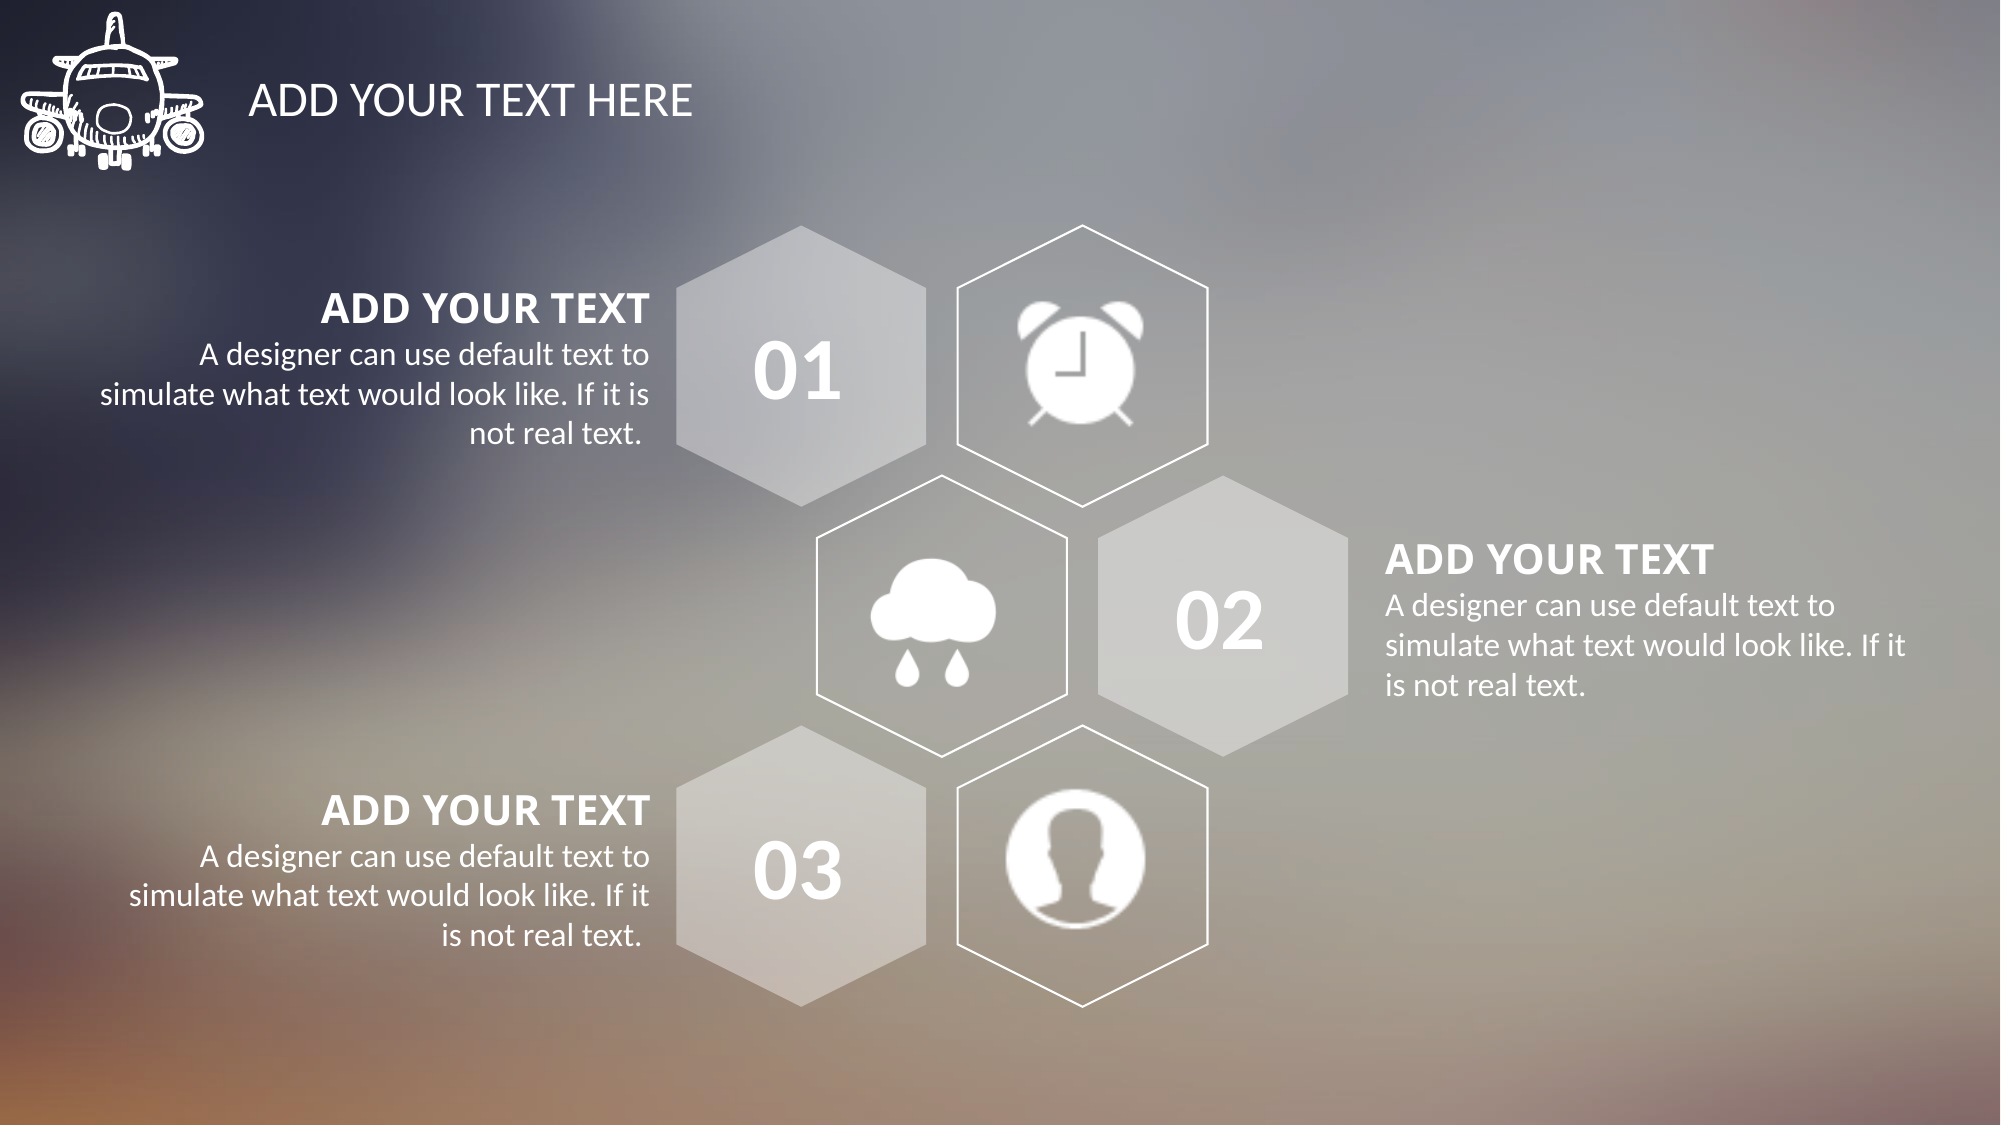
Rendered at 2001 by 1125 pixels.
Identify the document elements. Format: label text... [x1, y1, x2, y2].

text_box ADD YOUR TEXT A designer can use default text to simulate what text would look like. If it is not real text. [87, 776, 666, 961]
picture [0, 0, 2001, 1125]
text_box [675, 224, 928, 508]
text_box 03 [738, 803, 879, 925]
text_box [675, 724, 879, 1008]
text_box [1097, 474, 1350, 733]
text_box [815, 474, 1068, 727]
text_box 01 [738, 303, 895, 425]
text_box ADD YOUR TEXT A designer can use default text to simulate what text would look like. If it is not real text. [85, 274, 665, 459]
text_box 02 [1160, 553, 1317, 675]
text_box ADD YOUR TEXT A designer can use default text to simulate what text would look like. If it is not real text. [1370, 525, 1944, 711]
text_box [21, 12, 723, 170]
